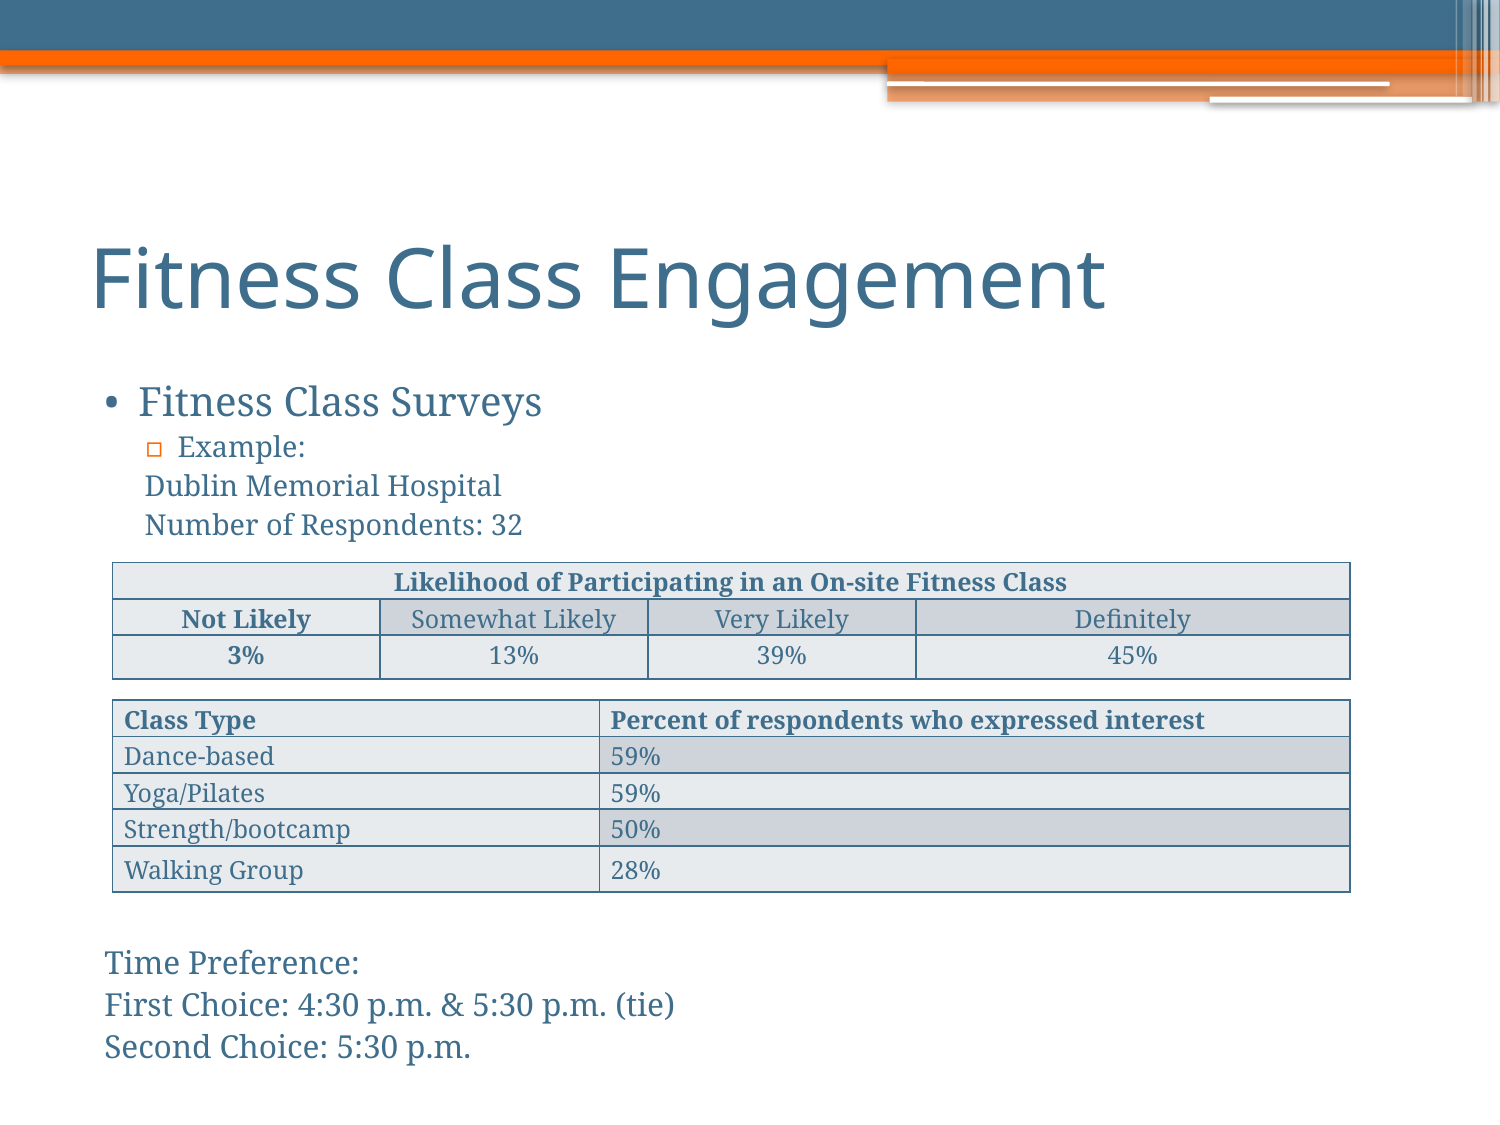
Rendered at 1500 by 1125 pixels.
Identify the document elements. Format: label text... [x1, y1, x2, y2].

table_cell Dance-based [113, 737, 599, 772]
table_cell 59% [600, 774, 1349, 808]
table_cell Not Likely [113, 600, 379, 634]
table_cell Somewhat Likely [381, 600, 647, 634]
table_cell Definitely [917, 600, 1349, 634]
table_cell 50% [600, 810, 1349, 845]
table_header Percent of respondents who expressed interest [600, 701, 1349, 736]
table_cell 28% [600, 847, 1349, 891]
title Fitness Class Engagement [75, 187, 1425, 363]
table_cell 13% [381, 636, 647, 678]
table_cell 3% [113, 636, 379, 678]
table_cell Strength/bootcamp [113, 810, 599, 845]
table_cell Very Likely [649, 600, 915, 634]
table_cell 45% [917, 636, 1349, 678]
table_header Likelihood of Participating in an On-site Fitness Class [113, 563, 1349, 598]
table_cell Yoga/Pilates [113, 774, 599, 808]
table_cell 59% [600, 737, 1349, 772]
list Fitness Class Surveys Example: Dublin Memorial Hospital Number of Respondents: 32 Time Preference: First Choice: 4:30 p.m. & 5:30 p.m. (tie) Second Choice: 5:30 p.m. [75, 368, 1425, 1079]
table_cell Walking Group [113, 847, 599, 891]
table_header Class Type [113, 701, 599, 736]
table_cell 39% [649, 636, 915, 678]
